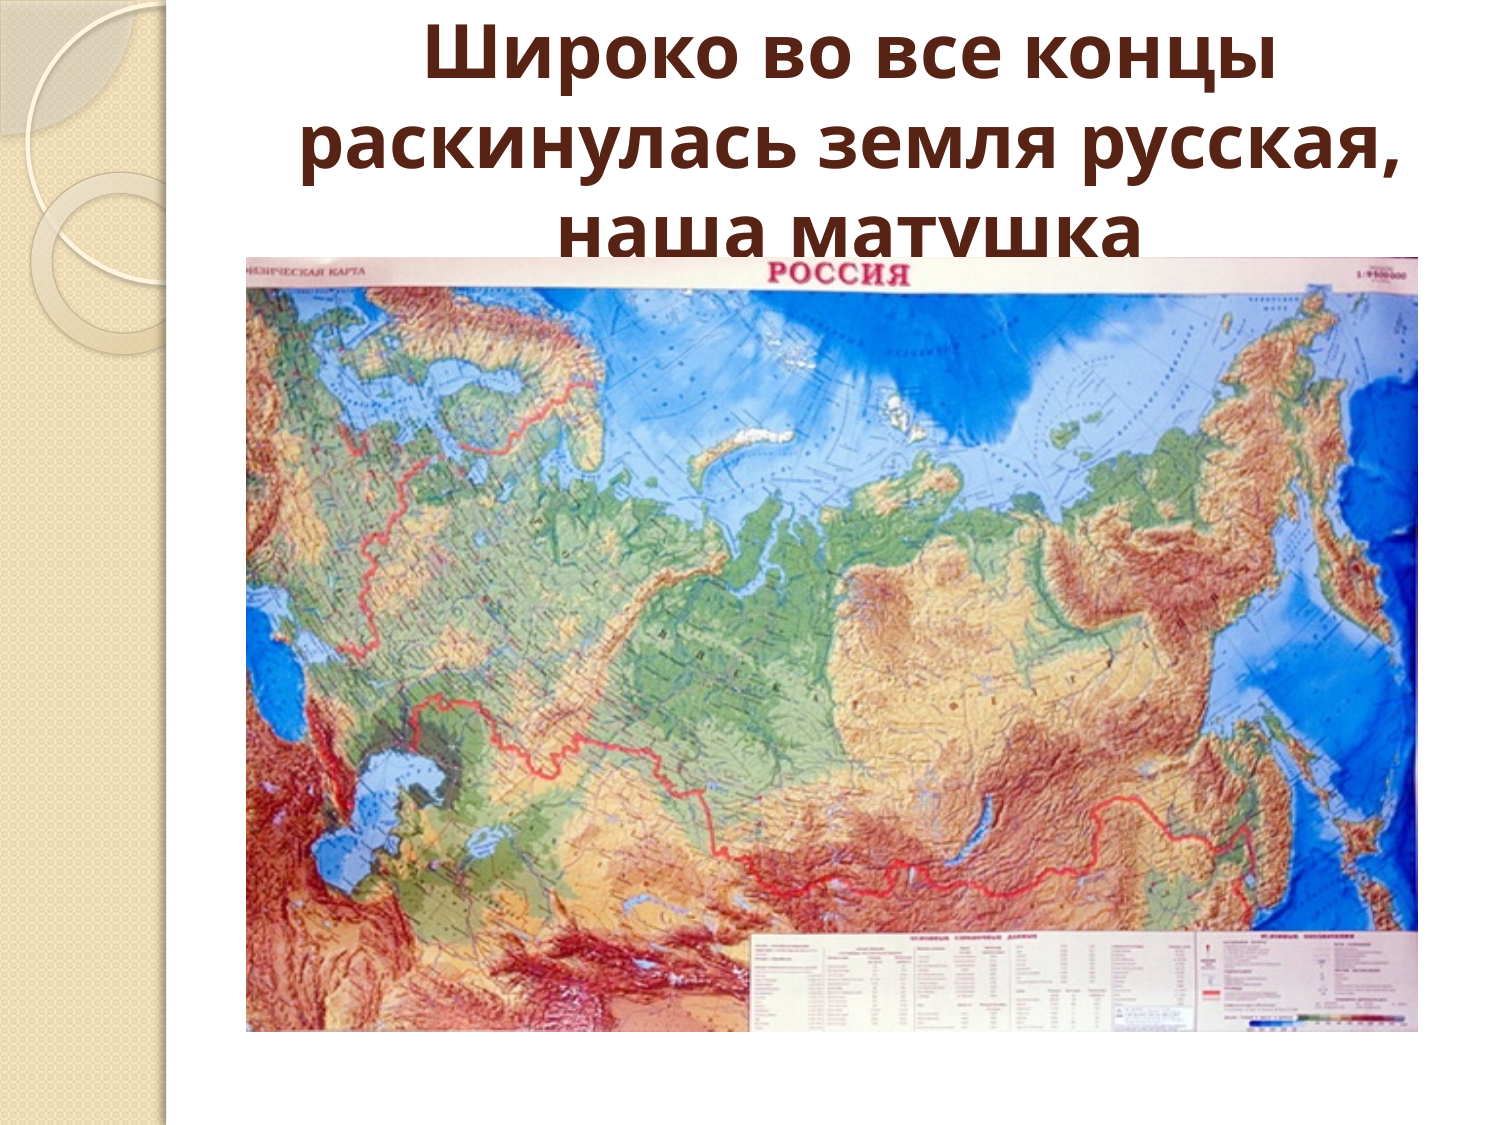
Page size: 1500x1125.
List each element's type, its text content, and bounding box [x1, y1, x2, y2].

title Широко во все концы раскинулась земля русская, наша матушка [235, 45, 1466, 233]
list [245, 257, 1419, 1032]
